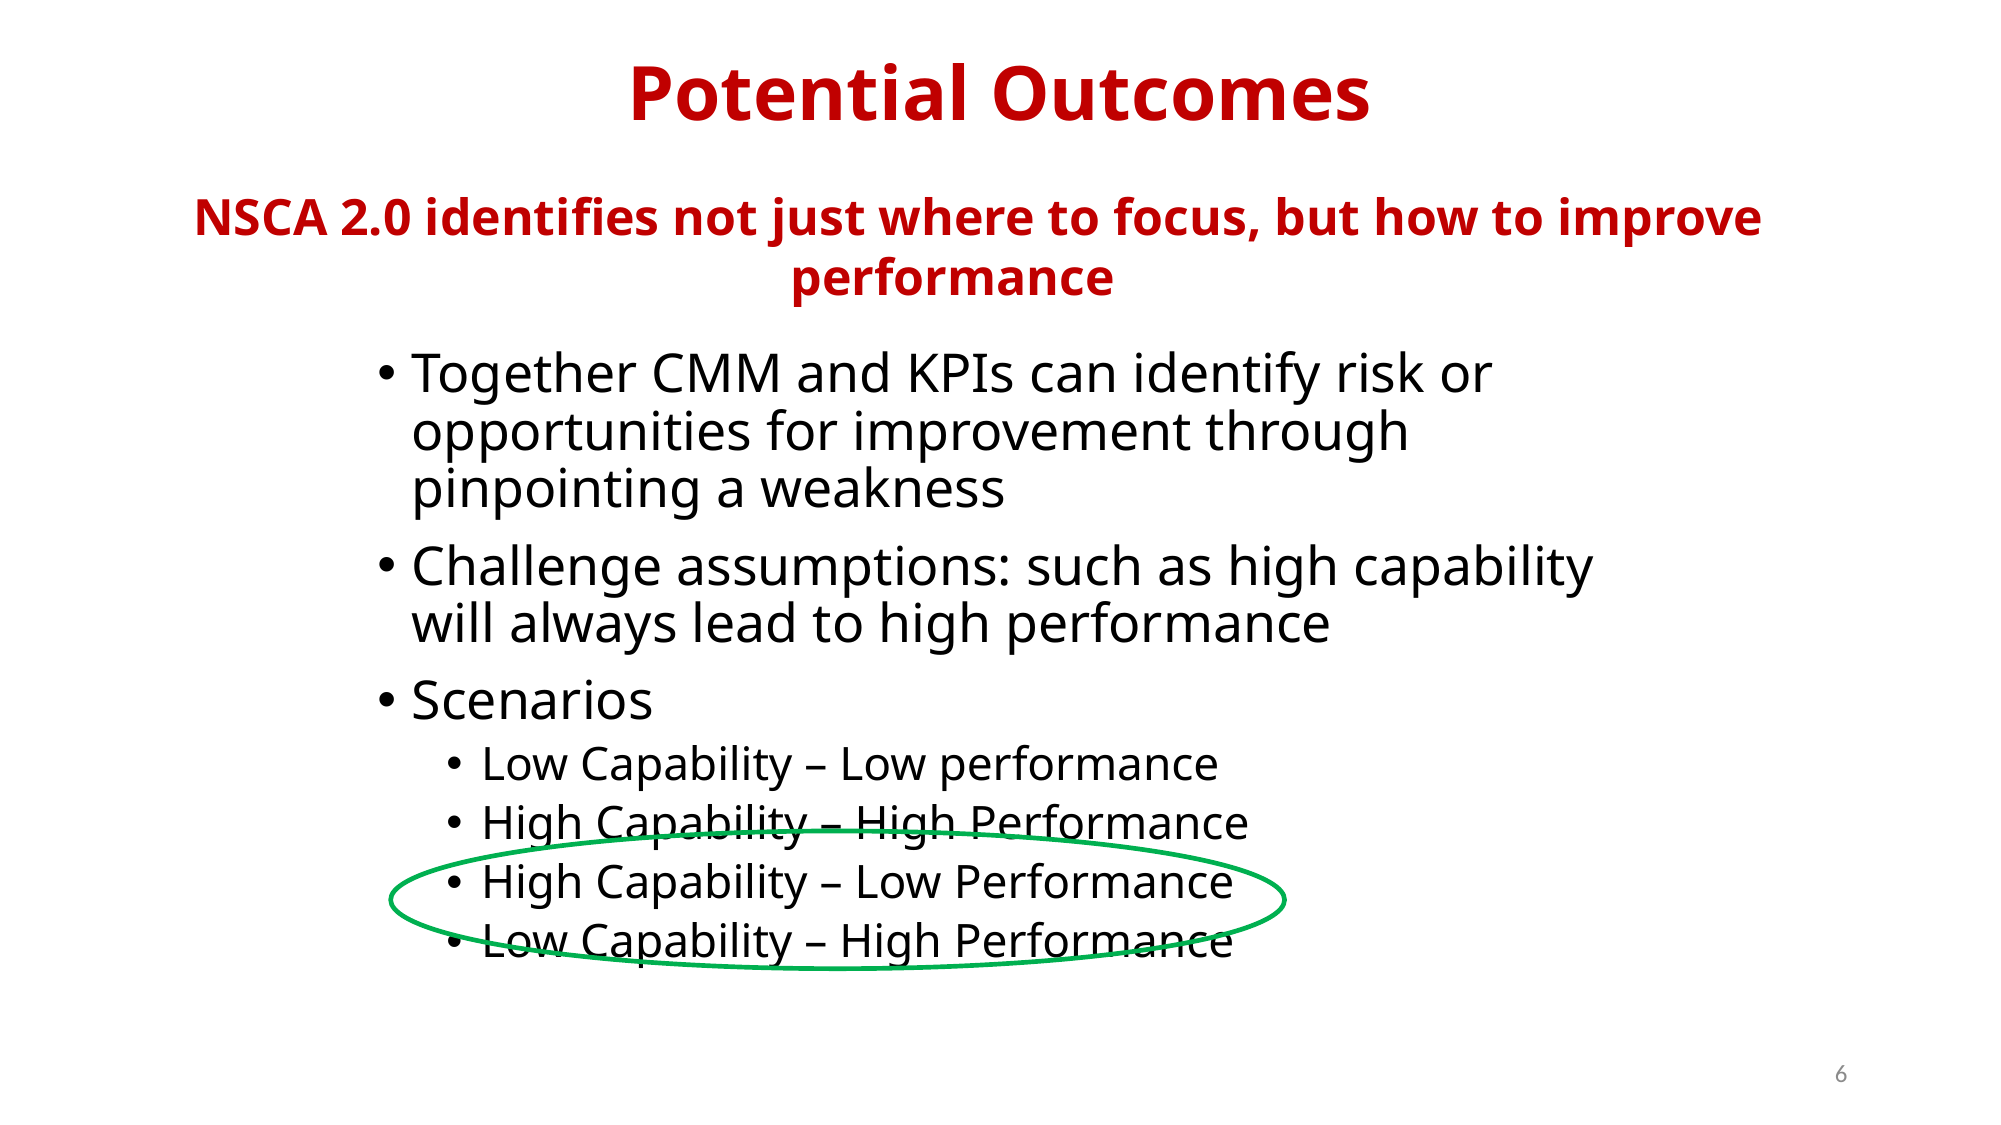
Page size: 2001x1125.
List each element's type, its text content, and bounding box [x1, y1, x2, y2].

slide_number 6 [1412, 1042, 1863, 1103]
text_box Potential Outcomes [610, 37, 1389, 138]
text_box [390, 830, 1285, 969]
title NSCA 2.0 identifies not just where to focus, but how to improve performance [25, 195, 1932, 296]
list Together CMM and KPIs can identify risk or opportunities for improvement through pinpointing a weakness Challenge assumptions: such as high capability will always lead to high performance Scenarios Low Capability – Low performance High Capability – High Performance High Capability – Low Performance Low Capability – High Performance [362, 338, 1638, 1025]
